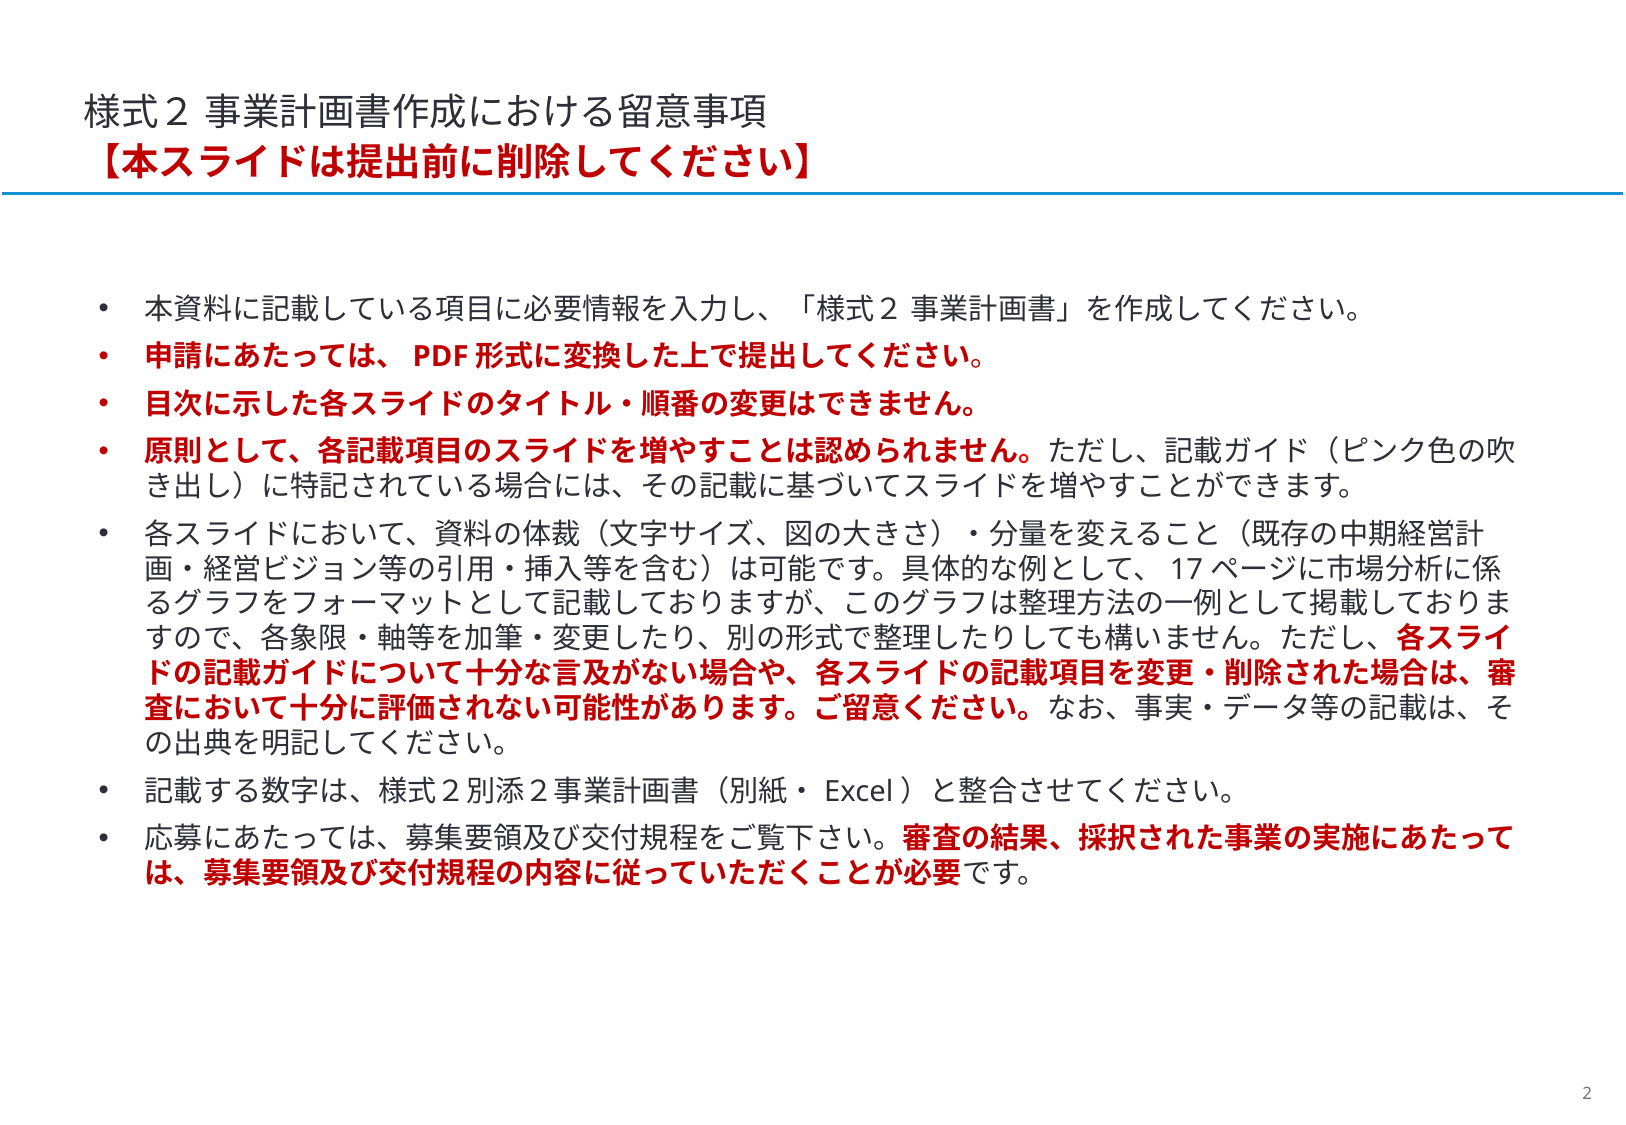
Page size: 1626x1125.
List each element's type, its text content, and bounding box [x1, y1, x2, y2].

text_box 本資料に記載している項目に必要情報を入力し、「様式２ 事業計画書」を作成してください。 申請にあたっては、PDF形式に変換した上で提出してください。 目次に示した各スライドのタイトル・順番の変更はできません。 原則として、各記載項目のスライドを増やすことは認められません。ただし、記載ガイド（ピンク色の吹き出し）に特記されている場合には、その記載に基づいてスライドを増やすことができます。 各スライドにおいて、資料の体裁（文字サイズ、図の大きさ）・分量を変えること（既存の中期経営計画・経営ビジョン等の引用・挿入等を含む）は可能です。具体的な例として、17ページに市場分析に係るグラフをフォーマットとして記載しておりますが、このグラフは整理方法の一例として掲載しておりますので、各象限・軸等を加筆・変更したり、別の形式で整理したりしても構いません。ただし、各スライドの記載ガイドについて十分な言及がない場合や、各スライドの記載項目を変更・削除された場合は、審査において十分に評価されない可能性があります。ご留意ください。なお、事実・データ等の記載は、その出典を明記してください。 記載する数字は、様式２別添２事業計画書（別紙・Excel）と整合させてください。 応募にあたっては、募集要領及び交付規程をご覧下さい。審査の結果、採択された事業の実施にあたっては、募集要領及び交付規程の内容に従っていただくことが必要です。 [84, 282, 1543, 1026]
list 様式２ 事業計画書作成における留意事項 【本スライドは提出前に削除してください】 [84, 83, 1543, 183]
